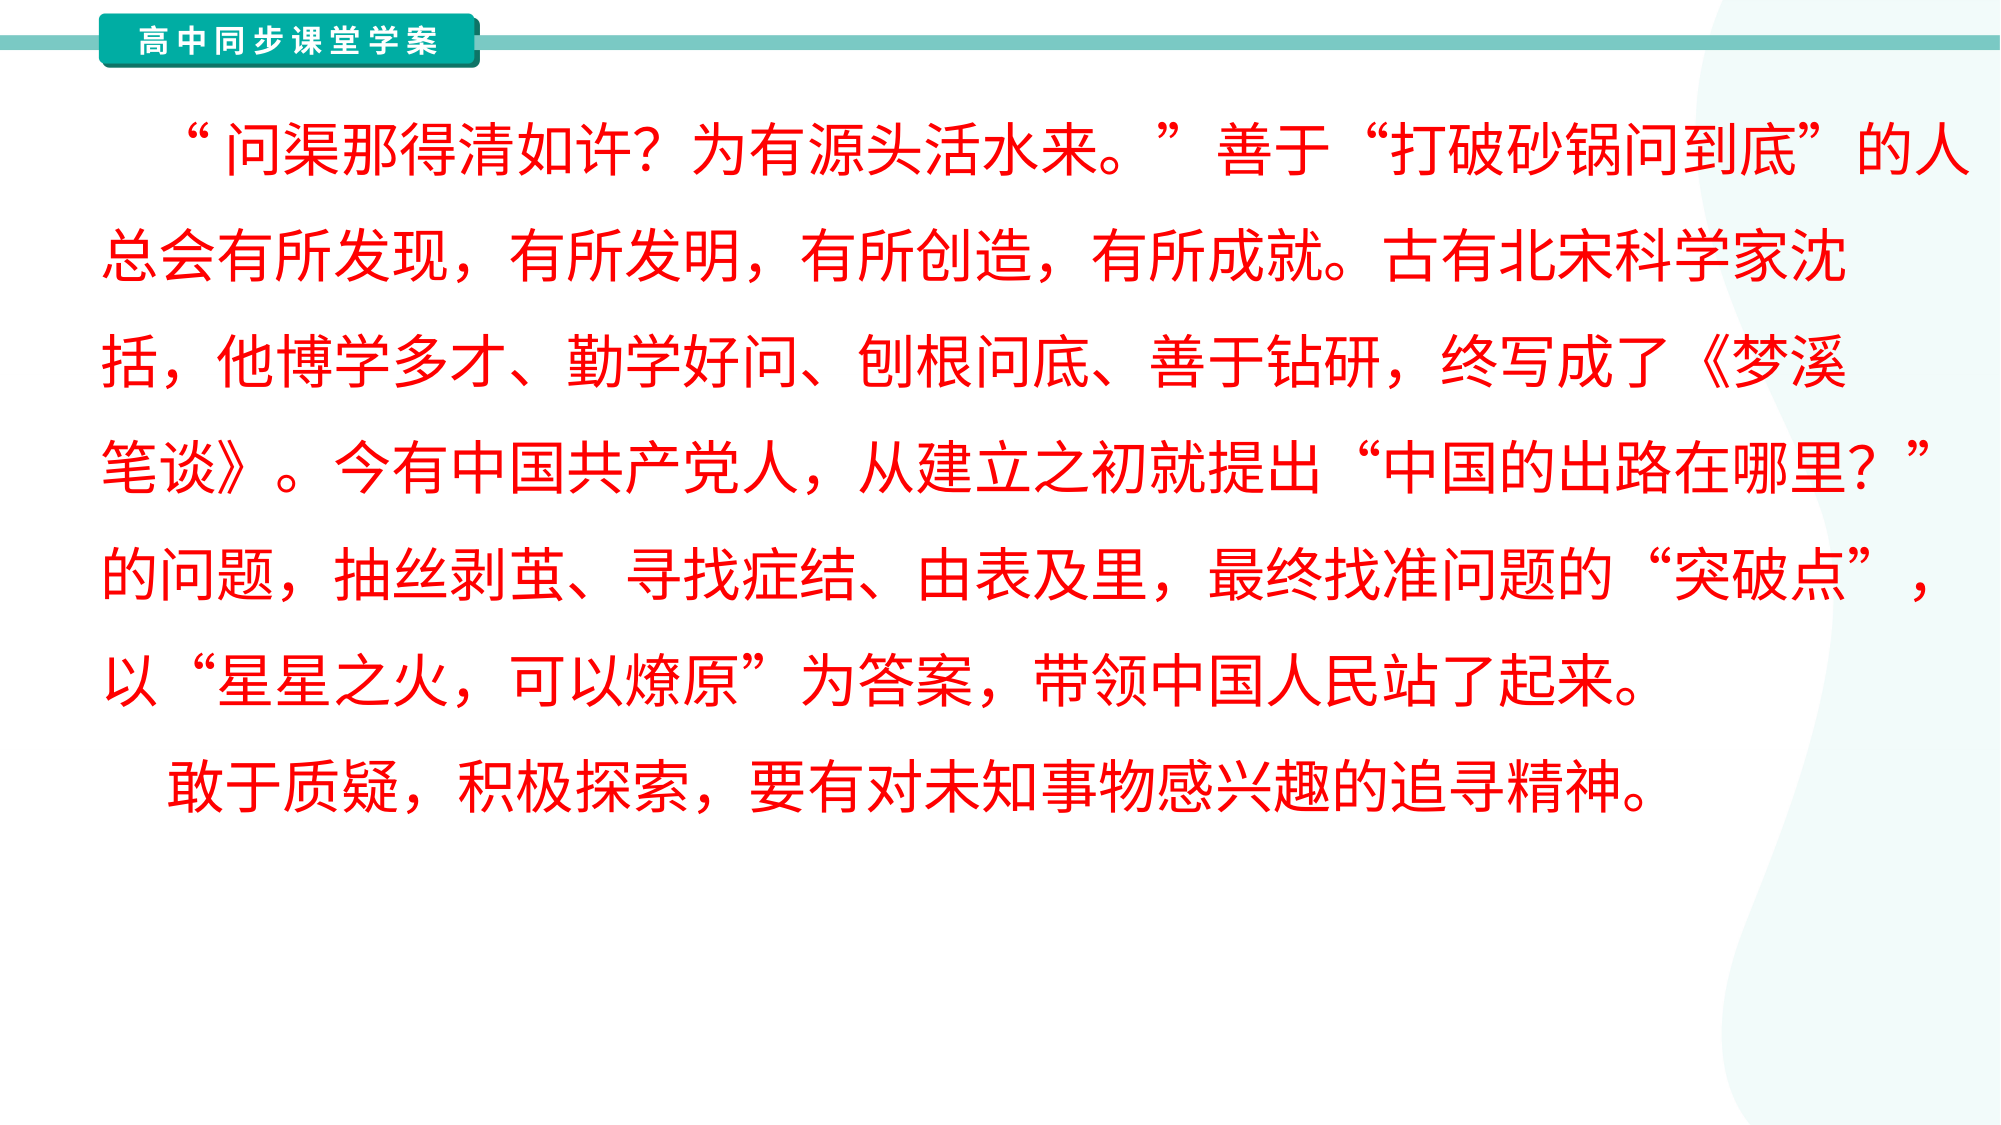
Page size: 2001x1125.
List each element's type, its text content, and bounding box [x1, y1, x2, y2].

picture [0, 0, 2000, 1125]
text_box “问渠那得清如许？为有源头活水来。”善于“打破砂锅问到底”的人 总会有所发现，有所发明，有所创造，有所成就。古有北宋科学家沈 括，他博学多才、勤学好问、刨根问底、善于钻研，终写成了《梦溪 笔谈》。今有中国共产党人，从建立之初就提出“中国的出路在哪里？” 的问题，抽丝剥茧、寻找症结、由表及里，最终找准问题的“突破点”， 以“星星之火，可以燎原”为答案，带领中国人民站了起来。 敢于质疑，积极探索，要有对未知事物感兴趣的追寻精神。 [100, 76, 1899, 821]
